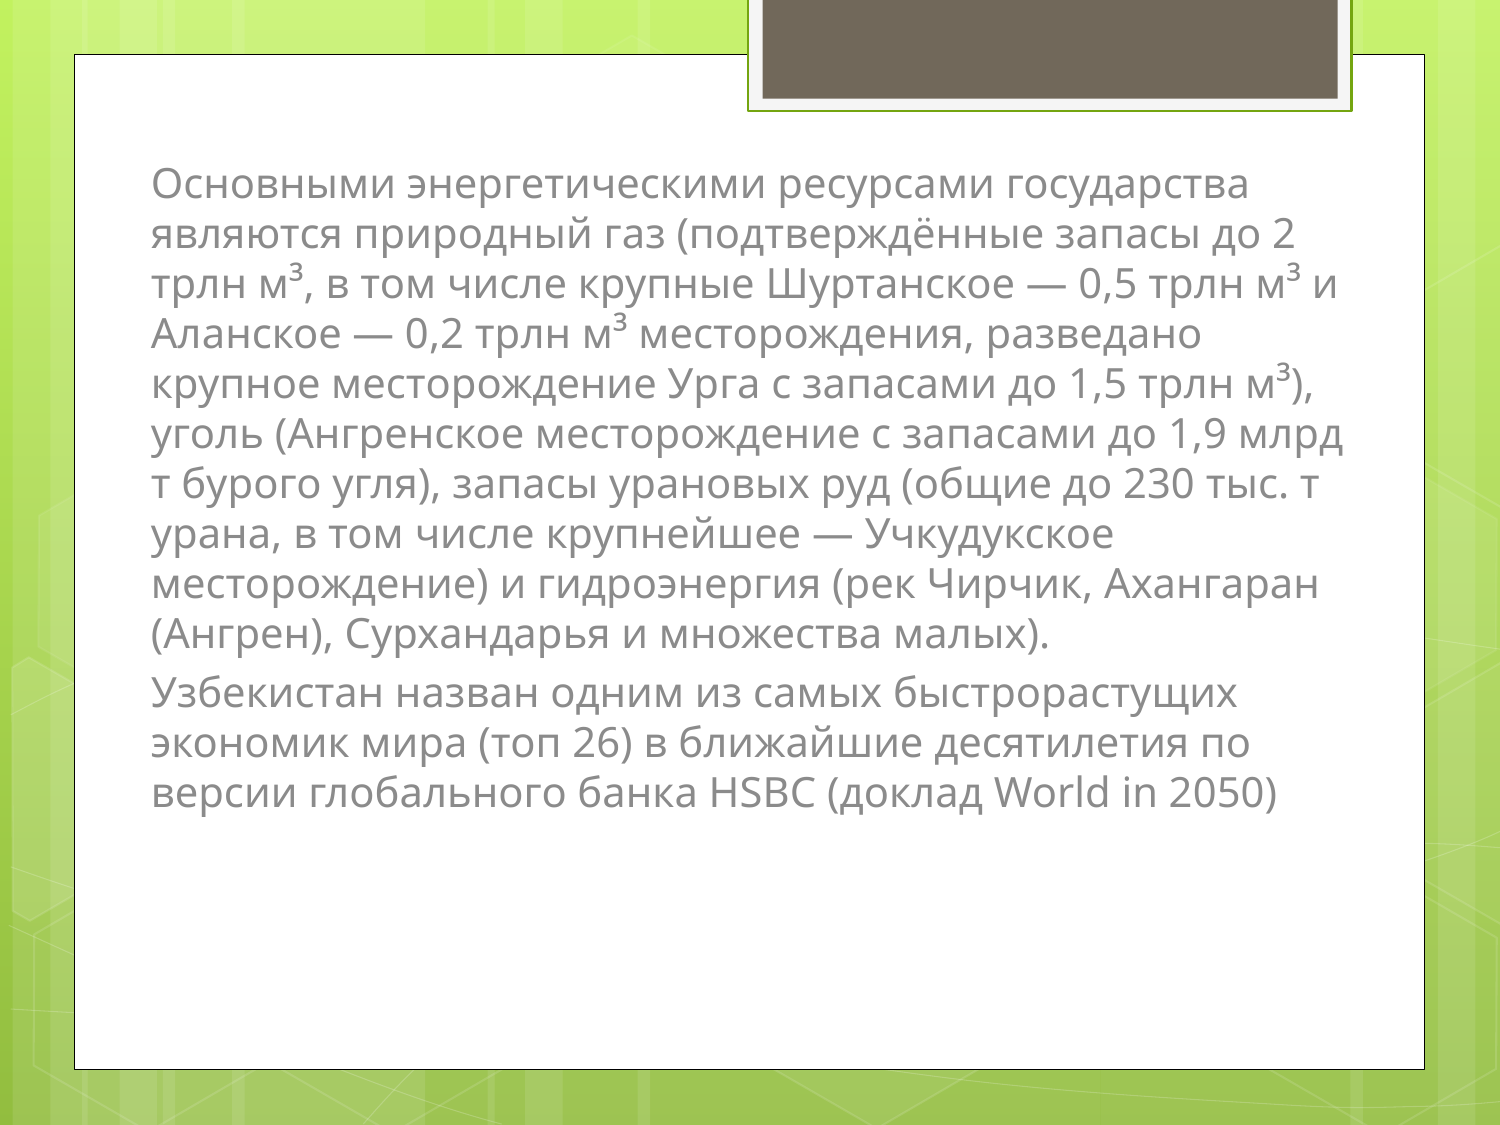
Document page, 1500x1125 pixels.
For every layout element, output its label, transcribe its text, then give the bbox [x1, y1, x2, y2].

list Основными энергетическими ресурсами государства являются природный газ (подтверждённые запасы до 2 трлн м³, в том числе крупные Шуртанское — 0,5 трлн м³ и Аланское — 0,2 трлн м³ месторождения, разведано крупное месторождение Урга с запасами до 1,5 трлн м³), уголь (Ангренское месторождение с запасами до 1,9 млрд т бурого угля), запасы урановых руд (общие до 230 тыс. т урана, в том числе крупнейшее — Учкудукское месторождение) и гидроэнергия (рек Чирчик, Ахангаран (Ангрен), Сурхандарья и множества малых). Узбекистан назван одним из самых быстрорастущих экономик мира (топ 26) в ближайшие десятилетия по версии глобального банка HSBC (доклад World in 2050) [135, 149, 1376, 1000]
